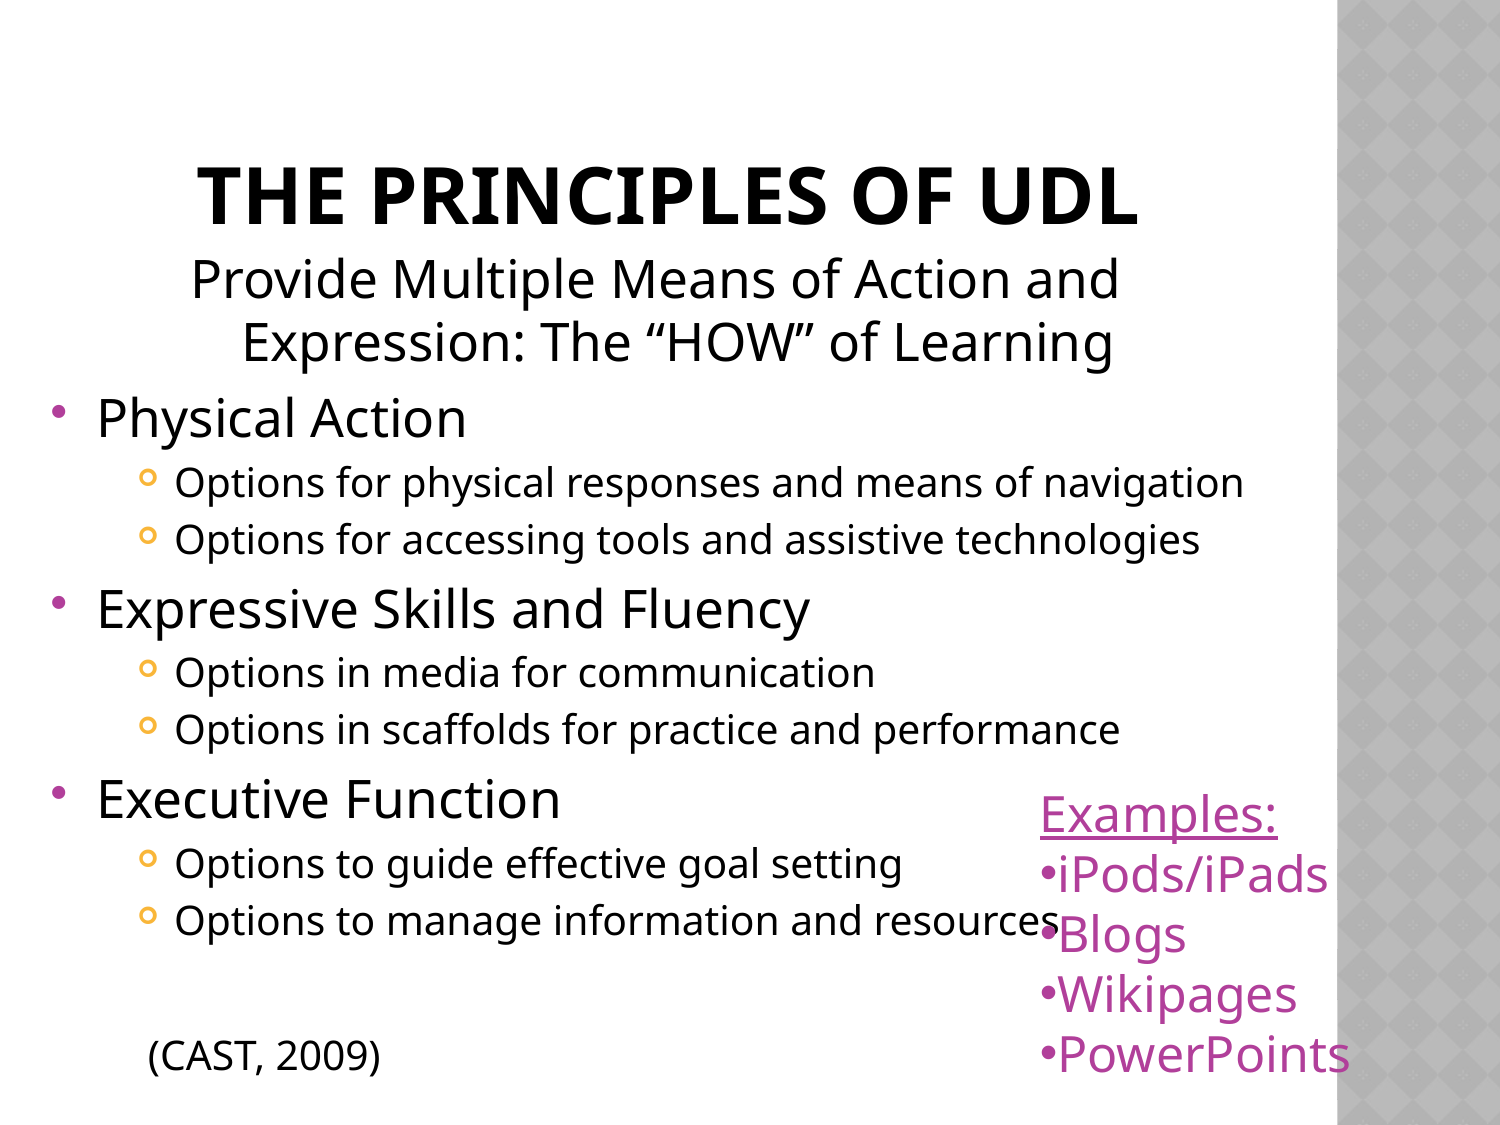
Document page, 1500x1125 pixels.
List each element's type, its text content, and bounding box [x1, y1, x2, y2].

title The Principles of UDL [75, 52, 1263, 237]
list Provide Multiple Means of Action and Expression: The “HOW” of Learning Physical Action Options for physical responses and means of navigation Options for accessing tools and assistive technologies Expressive Skills and Fluency Options in media for communication Options in scaffolds for practice and performance Executive Function Options to guide effective goal setting Options to manage information and resources (CAST, 2009) [37, 237, 1275, 1125]
text_box Examples: iPods/iPads Blogs Wikipages PowerPoints [1025, 774, 1425, 1125]
